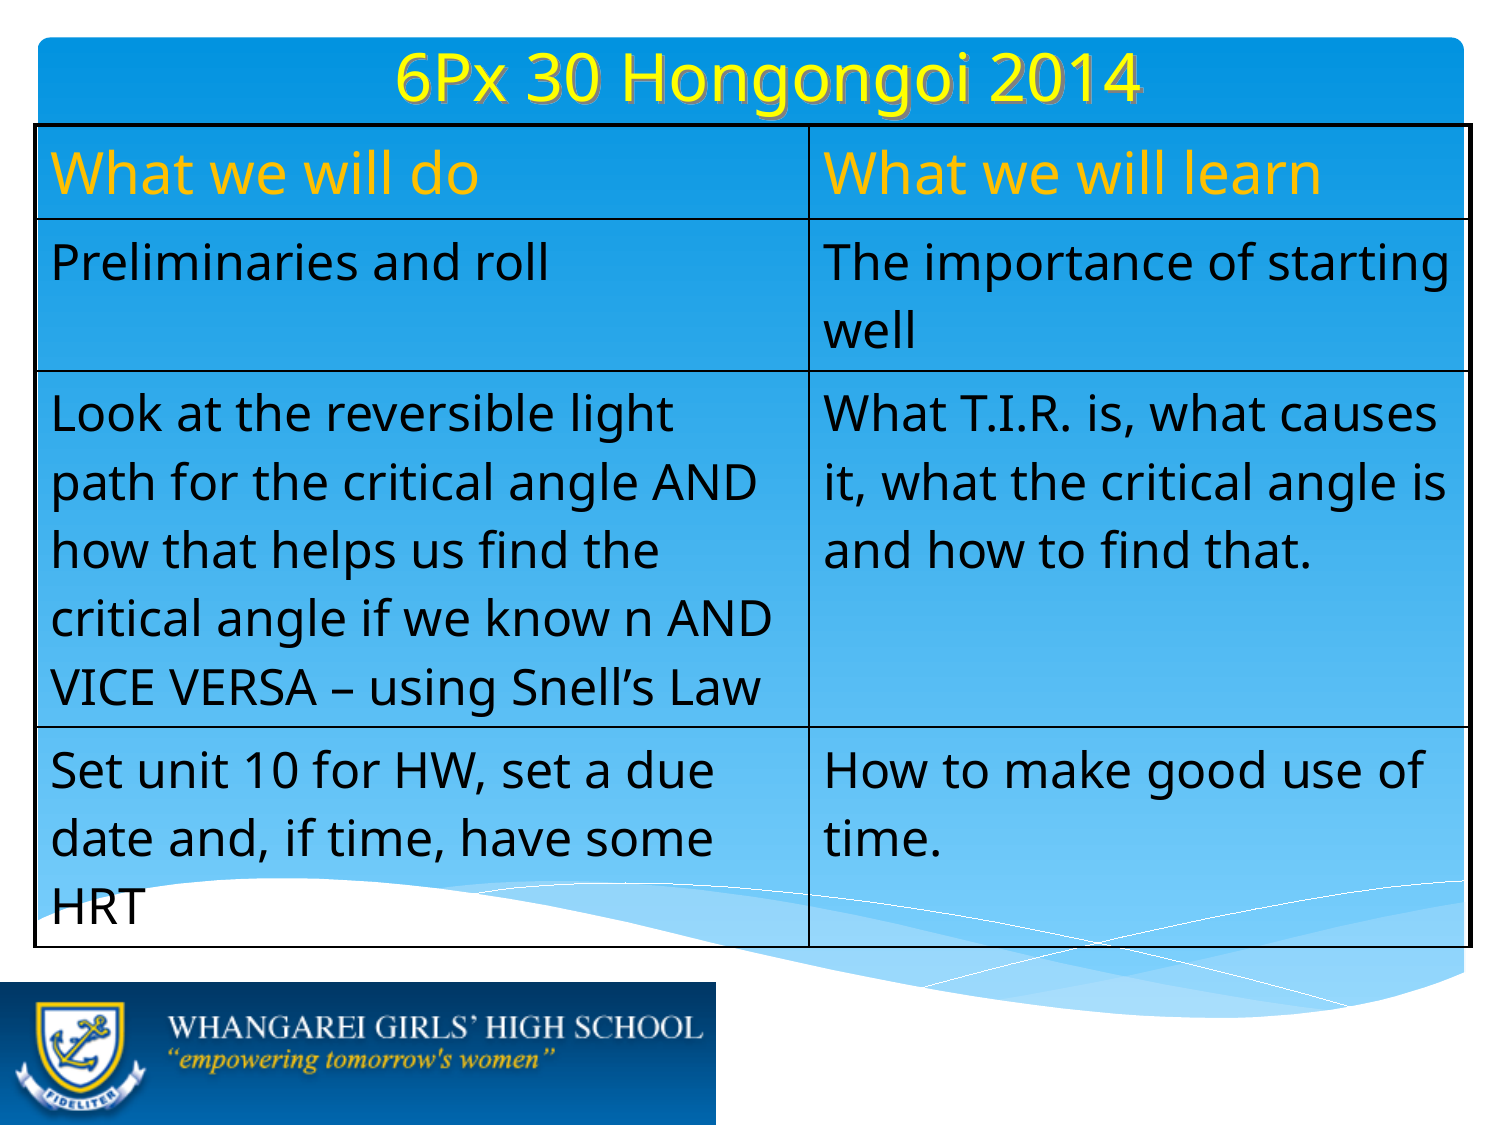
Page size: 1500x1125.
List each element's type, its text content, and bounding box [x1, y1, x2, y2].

table_header What we will do [37, 127, 808, 218]
table_cell Set unit 10 for HW, set a due date and, if time, have some HRT [37, 728, 808, 946]
table_cell Look at the reversible light path for the critical angle AND how that helps us find the critical angle if we know n AND VICE VERSA – using Snell’s Law [37, 372, 808, 726]
picture [0, 982, 716, 1125]
table_header What we will learn [810, 127, 1468, 218]
table_cell Preliminaries and roll [37, 220, 808, 370]
table_cell How to make good use of time. [810, 728, 1468, 946]
text_box 6Px 30 Hongongoi 2014 [162, 24, 1375, 123]
table_cell What T.I.R. is, what causes it, what the critical angle is and how to find that. [810, 372, 1468, 726]
table_cell The importance of starting well [810, 220, 1468, 370]
